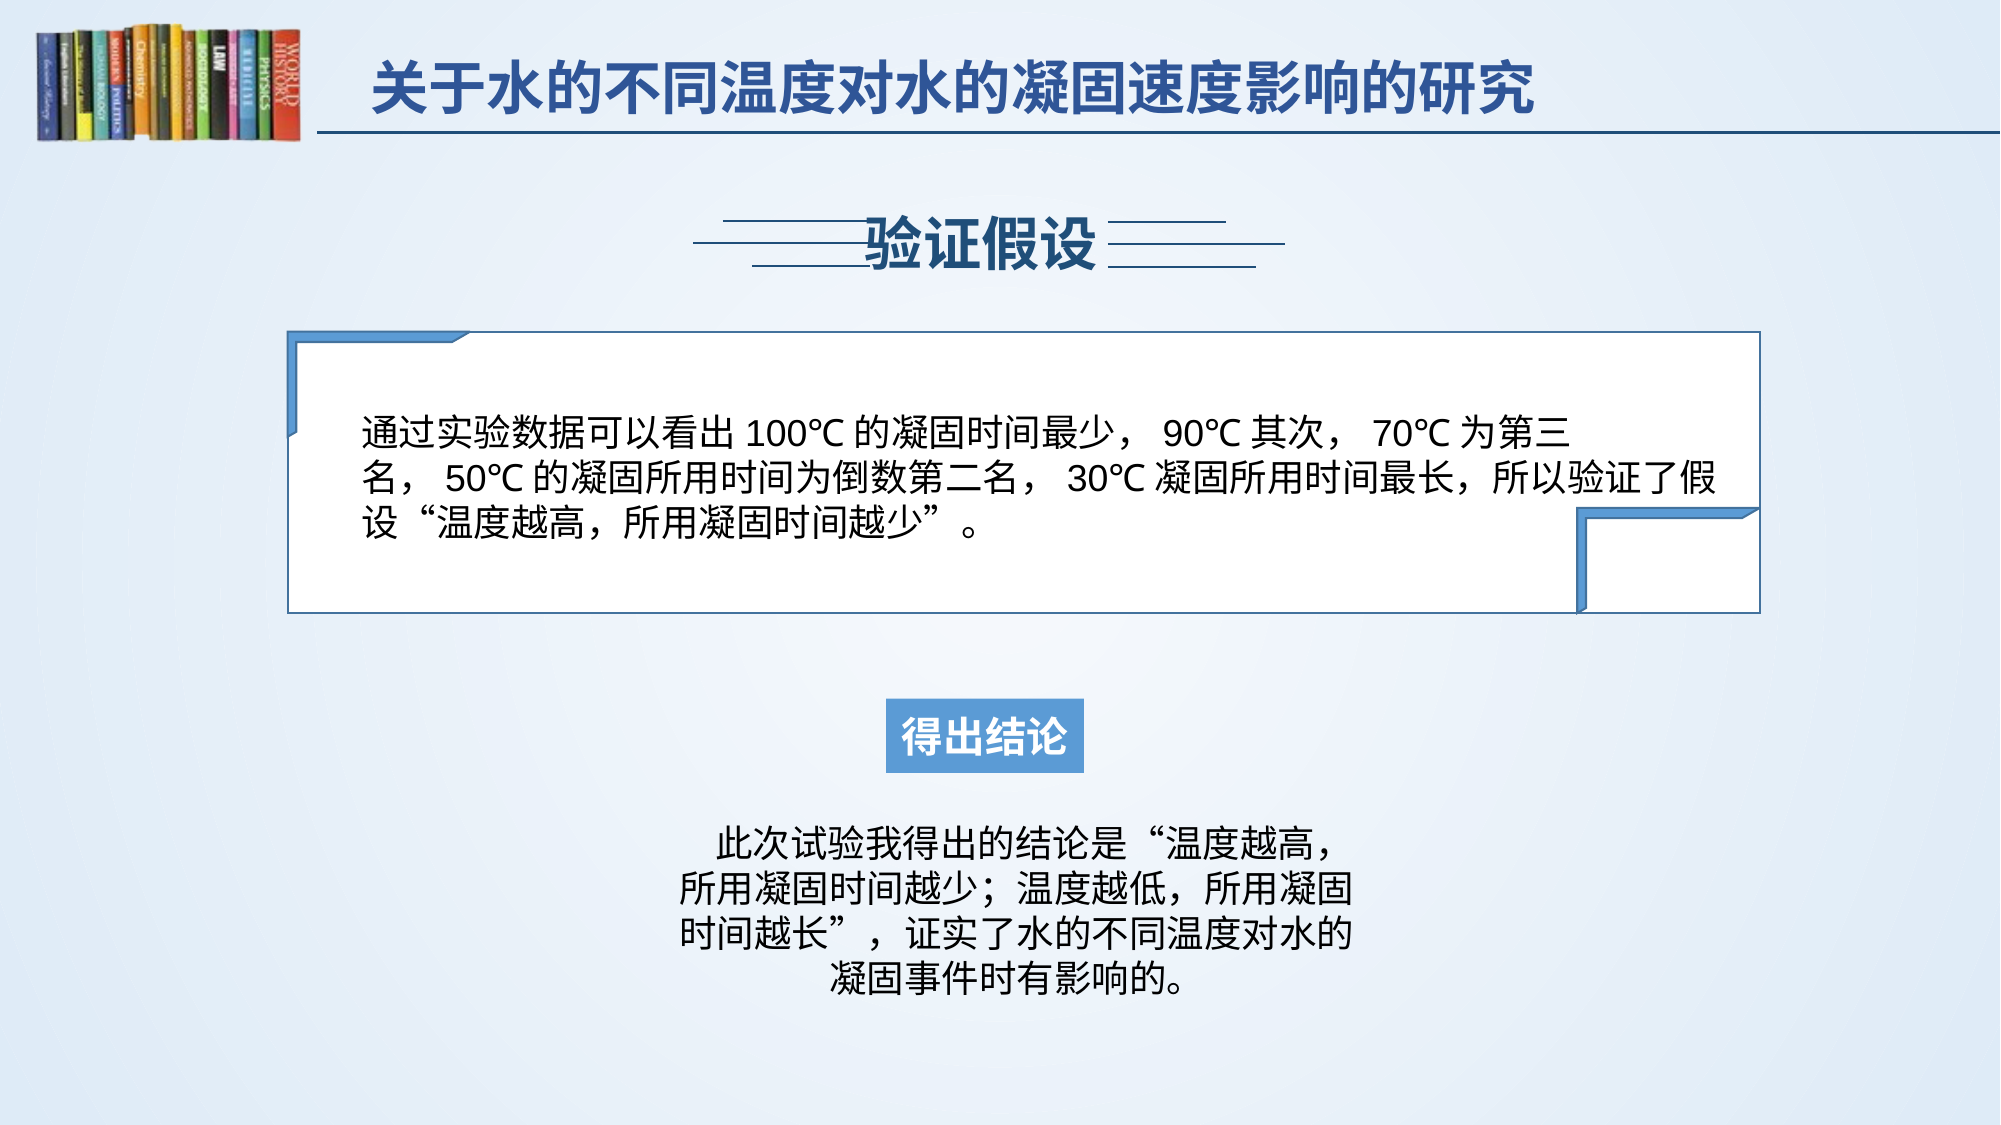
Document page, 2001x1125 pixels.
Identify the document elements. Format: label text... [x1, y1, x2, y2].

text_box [287, 331, 1760, 614]
text_box 得出结论 [885, 698, 1085, 774]
picture [23, 0, 317, 173]
text_box 验证假设 [850, 200, 1132, 285]
text_box 此次试验我得出的结论是“温度越高，所用凝固时间越少；温度越低，所用凝固时间越长”，证实了水的不同温度对水的凝固事件时有影响的。 [657, 812, 1377, 1008]
text_box 关于水的不同温度对水的凝固速度影响的研究 [355, 43, 1633, 129]
